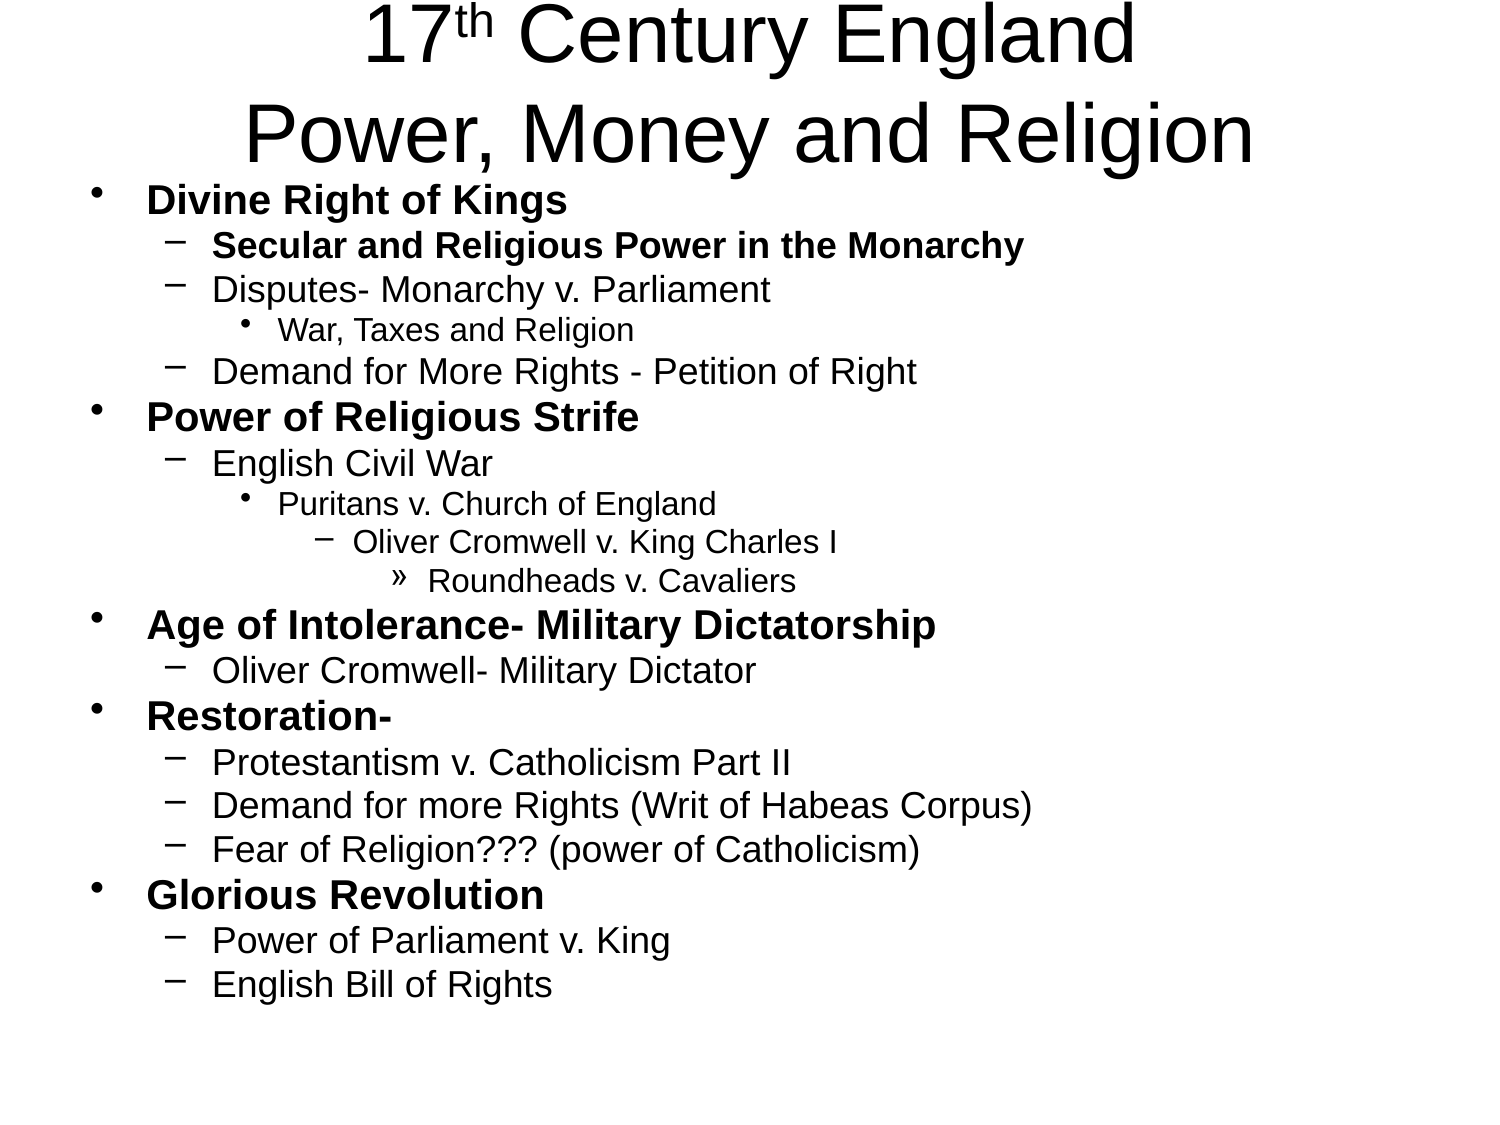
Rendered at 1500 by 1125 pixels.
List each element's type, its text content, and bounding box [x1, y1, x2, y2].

list Divine Right of Kings Secular and Religious Power in the Monarchy Disputes- Monarchy v. Parliament War, Taxes and Religion Demand for More Rights - Petition of Right Power of Religious Strife English Civil War Puritans v. Church of England Oliver Cromwell v. King Charles I Roundheads v. Cavaliers Age of Intolerance- Military Dictatorship Oliver Cromwell- Military Dictator Restoration- Protestantism v. Catholicism Part II Demand for more Rights (Writ of Habeas Corpus) Fear of Religion??? (power of Catholicism) Glorious Revolution Power of Parliament v. King English Bill of Rights [74, 174, 1438, 1125]
title 17th Century England Power, Money and Religion [74, 44, 1426, 113]
